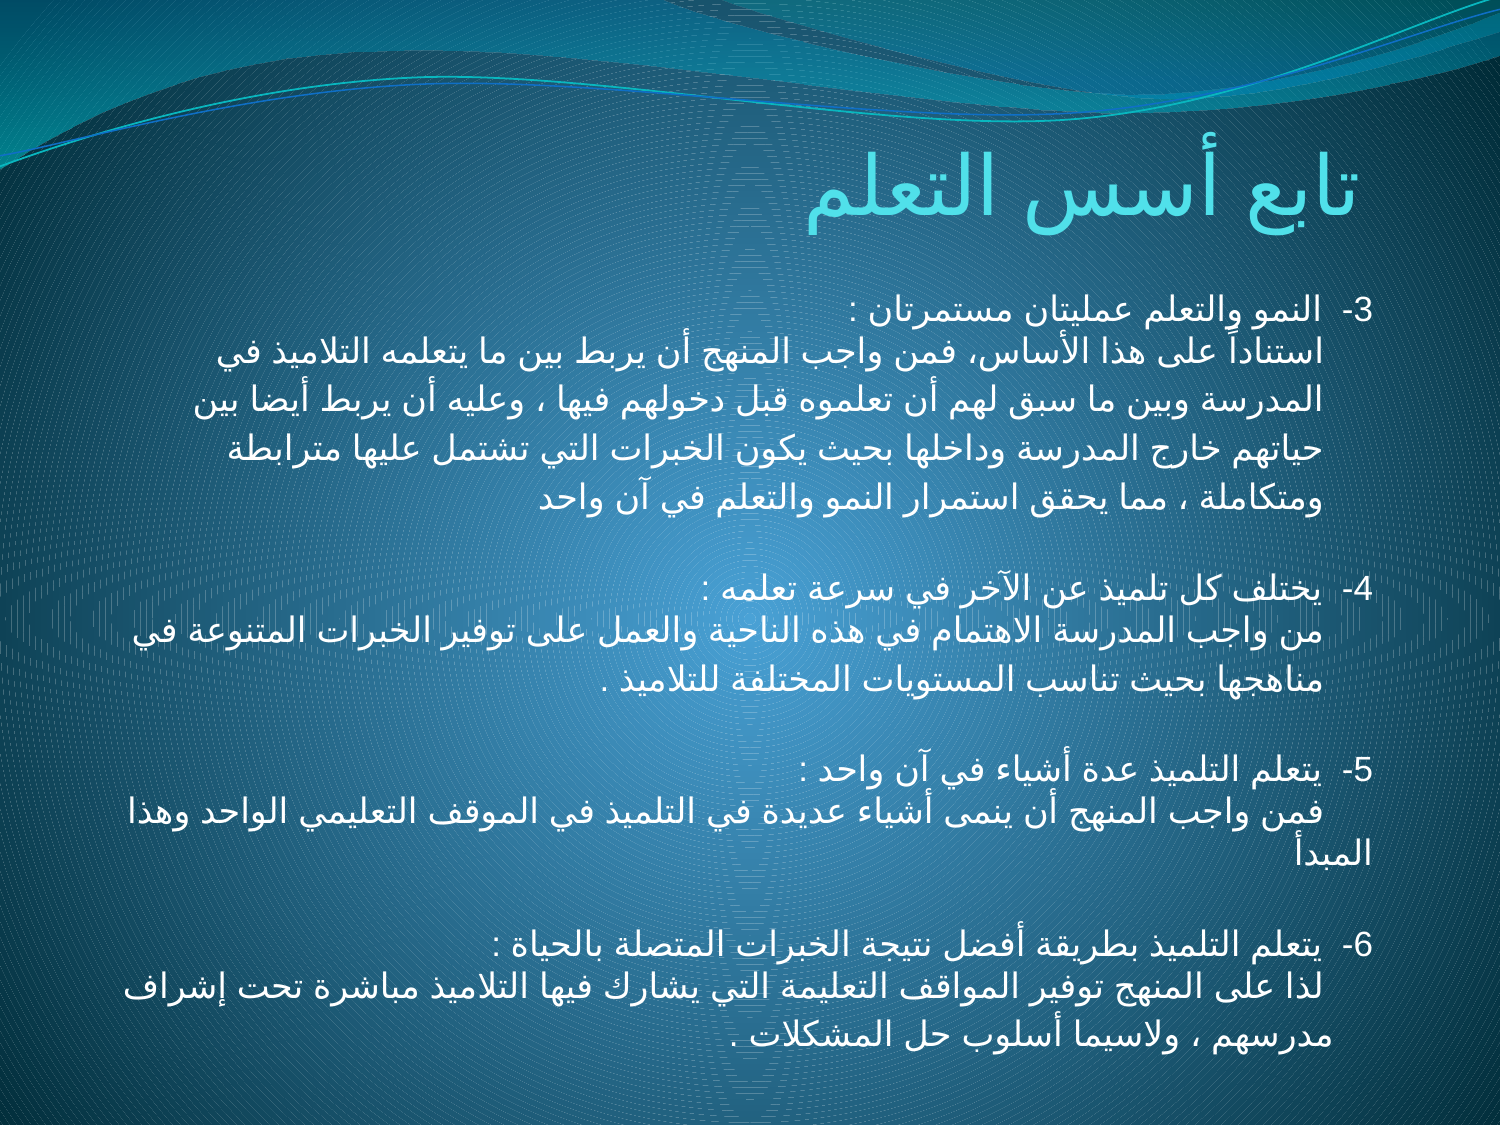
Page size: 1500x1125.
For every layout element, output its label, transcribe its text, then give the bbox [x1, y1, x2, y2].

subtitle 3- النمو والتعلم عمليتان مستمرتان : استناداً على هذا الأساس، فمن واجب المنهج أن يربط بين ما يتعلمه التلاميذ في المدرسة وبين ما سبق لهم أن تعلموه قبل دخولهم فيها ، وعليه أن يربط أيضا بين حياتهم خارج المدرسة وداخلها بحيث يكون الخبرات التي تشتمل عليها مترابطة ومتكاملة ، مما يحقق استمرار النمو والتعلم في آن واحد 4- يختلف كل تلميذ عن الآخر في سرعة تعلمه : من واجب المدرسة الاهتمام في هذه الناحية والعمل على توفير الخبرات المتنوعة في مناهجها بحيث تناسب المستويات المختلفة للتلاميذ . 5- يتعلم التلميذ عدة أشياء في آن واحد : فمن واجب المنهج أن ينمى أشياء عديدة في التلميذ في الموقف التعليمي الواحد وهذا المبدأ 6- يتعلم التلميذ بطريقة أفضل نتيجة الخبرات المتصلة بالحياة : لذا على المنهج توفير المواقف التعليمة التي يشارك فيها التلاميذ مباشرة تحت إشراف مدرسهم ، ولاسيما أسلوب حل المشكلات . [87, 278, 1376, 1083]
title تابع أسس التعلم [76, 30, 1365, 232]
